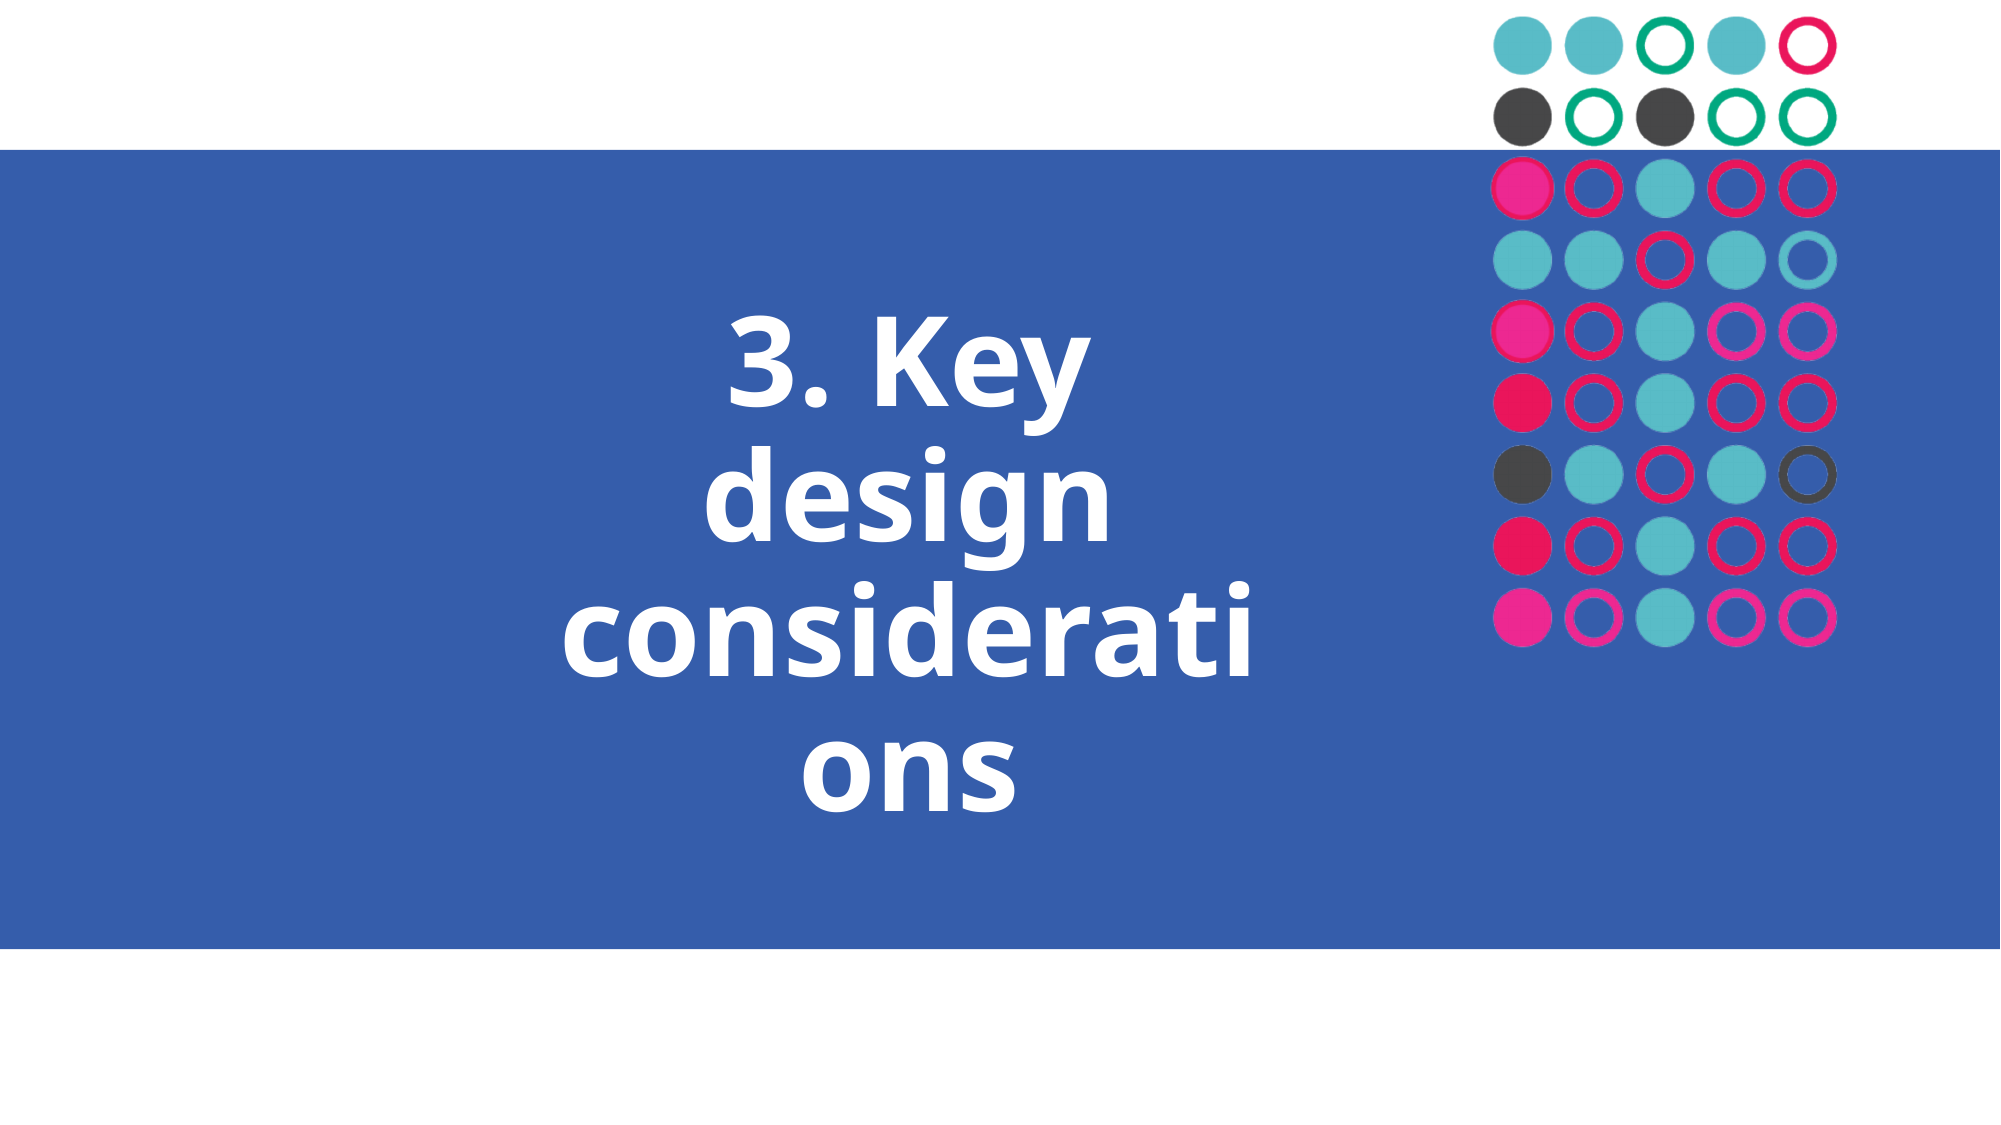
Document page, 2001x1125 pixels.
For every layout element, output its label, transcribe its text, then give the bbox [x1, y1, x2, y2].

picture [1486, 8, 1840, 655]
title 3. Key design considerations [510, 416, 1309, 586]
